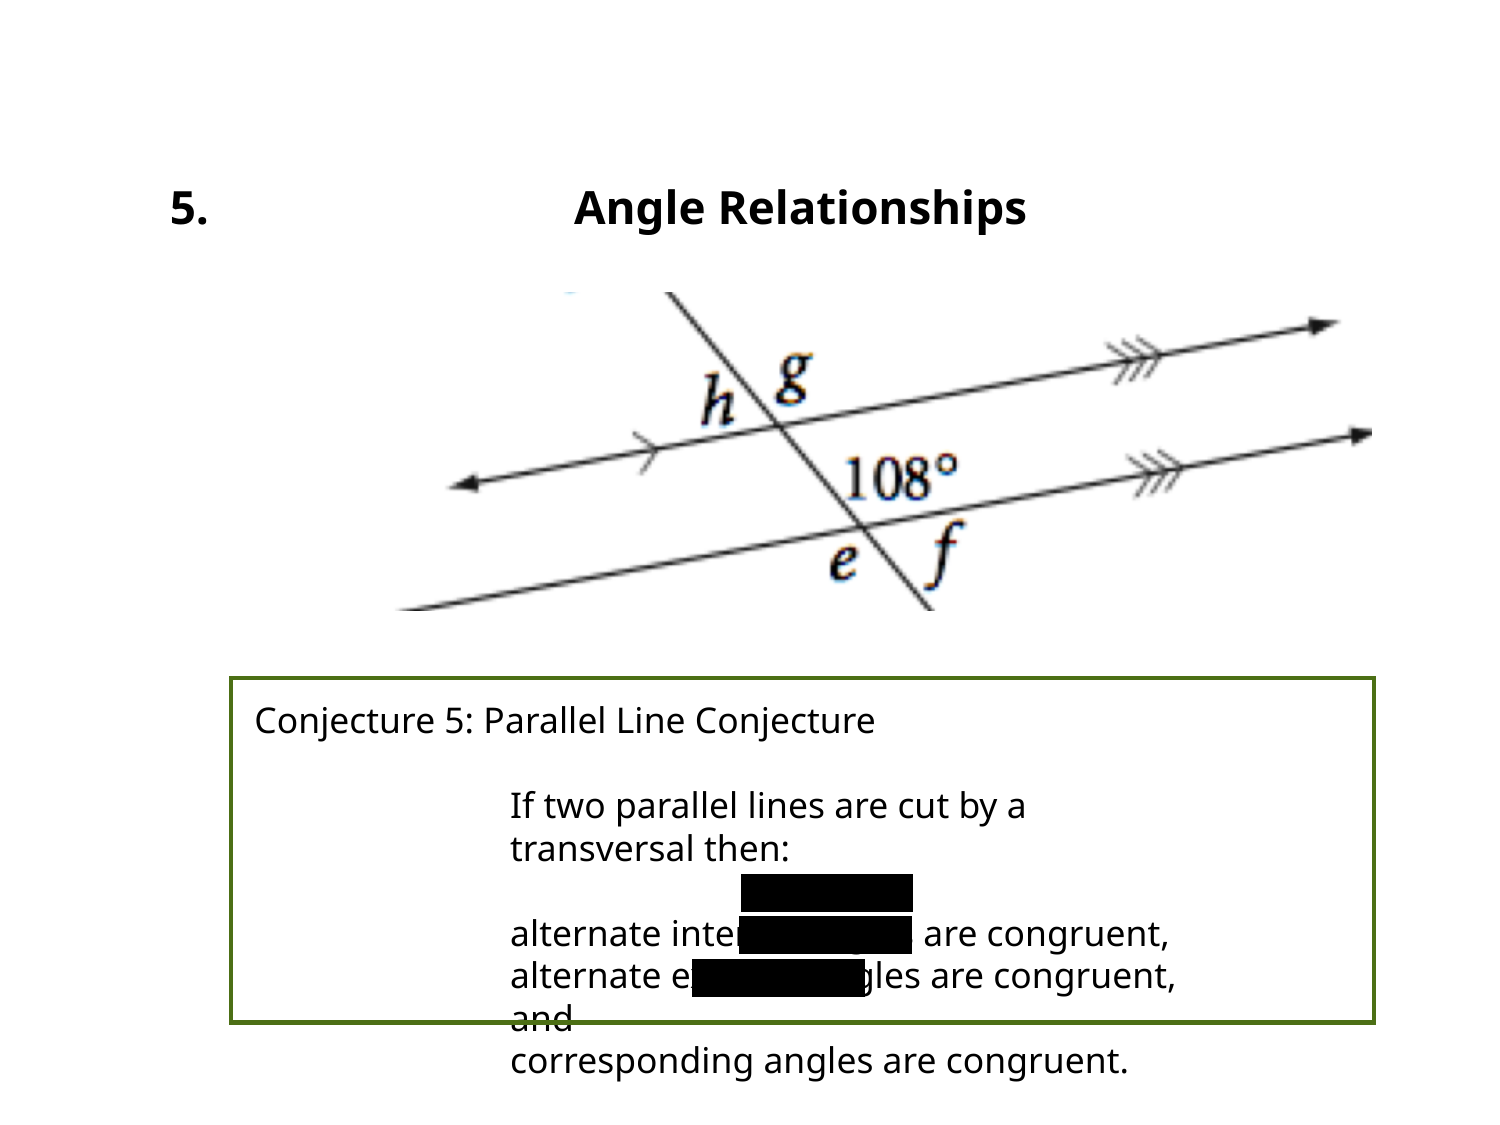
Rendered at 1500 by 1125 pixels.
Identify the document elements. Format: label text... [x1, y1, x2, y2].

text_box 5. Angle Relationships [169, 178, 1266, 251]
picture [234, 292, 1372, 612]
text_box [231, 677, 1375, 1042]
